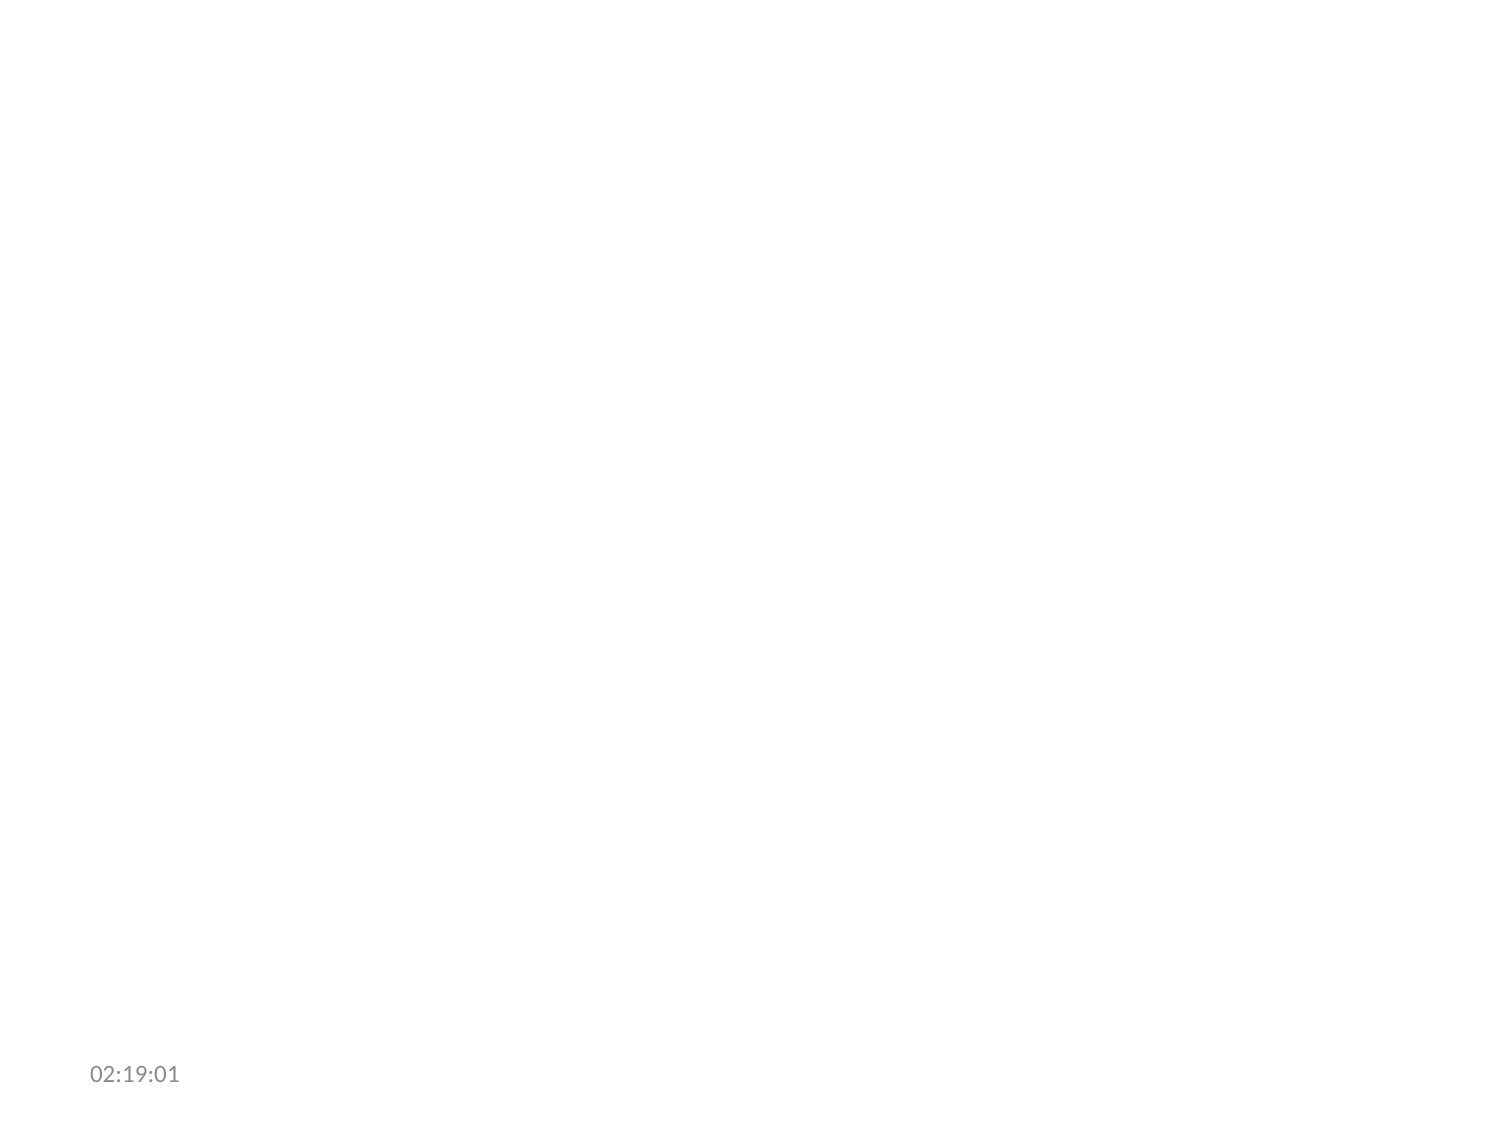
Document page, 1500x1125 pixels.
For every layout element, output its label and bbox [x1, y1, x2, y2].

slide_number [75, 1042, 425, 1103]
